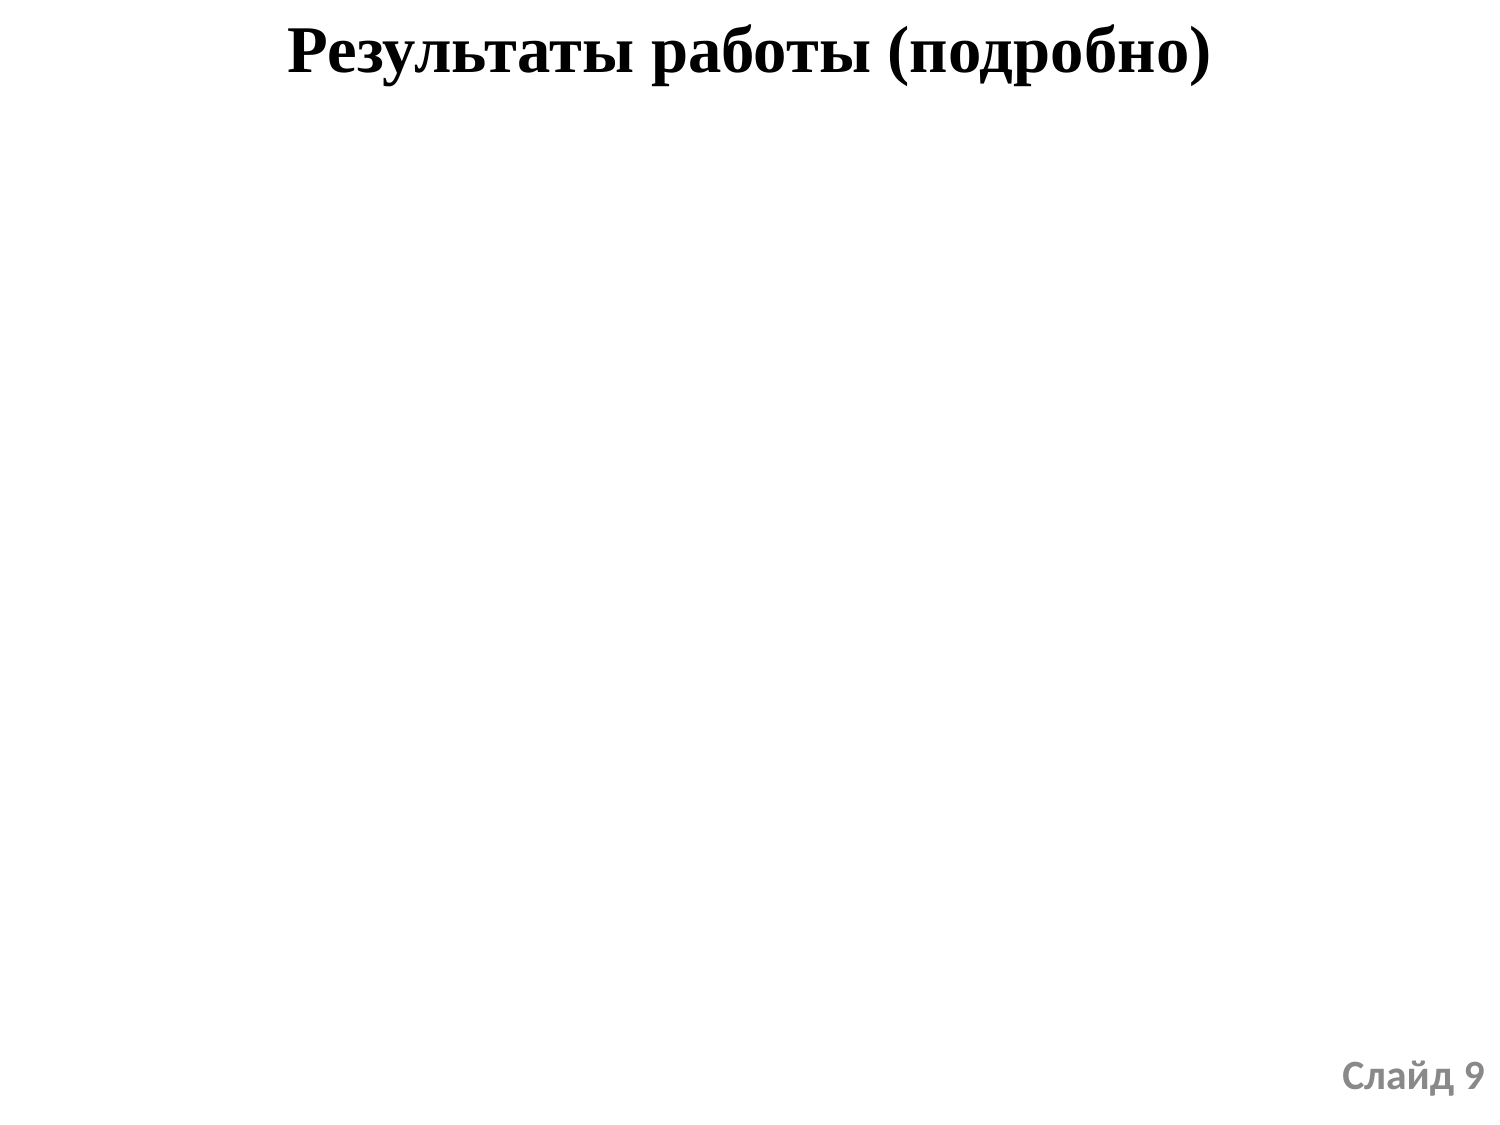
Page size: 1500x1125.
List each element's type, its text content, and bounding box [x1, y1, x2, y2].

slide_number Слайд 9 [1074, 1042, 1500, 1103]
text_box Результаты работы (подробно) [0, 1, 1500, 91]
